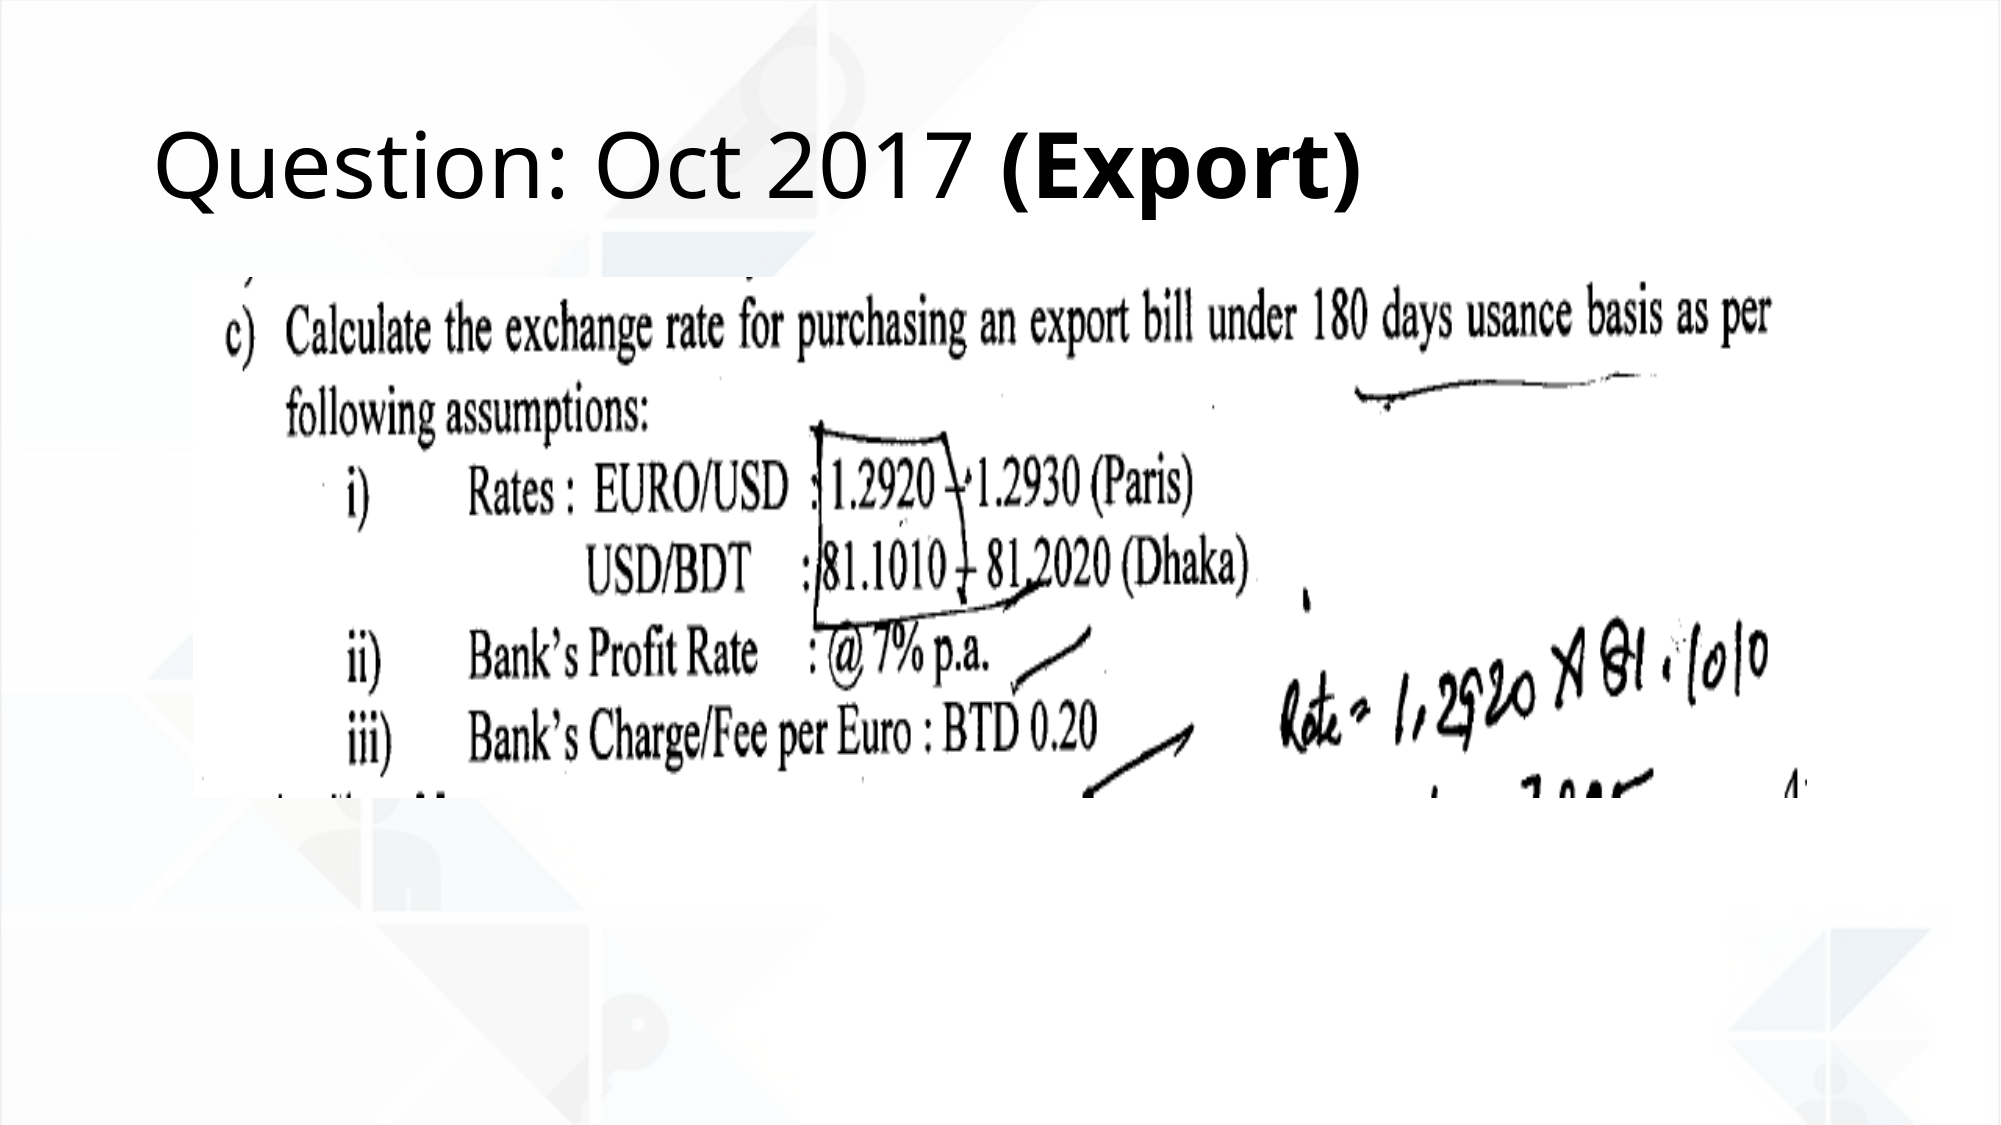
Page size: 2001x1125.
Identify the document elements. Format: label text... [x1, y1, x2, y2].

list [193, 277, 1807, 798]
title Question: Oct 2017 (Export) [137, 59, 1863, 278]
